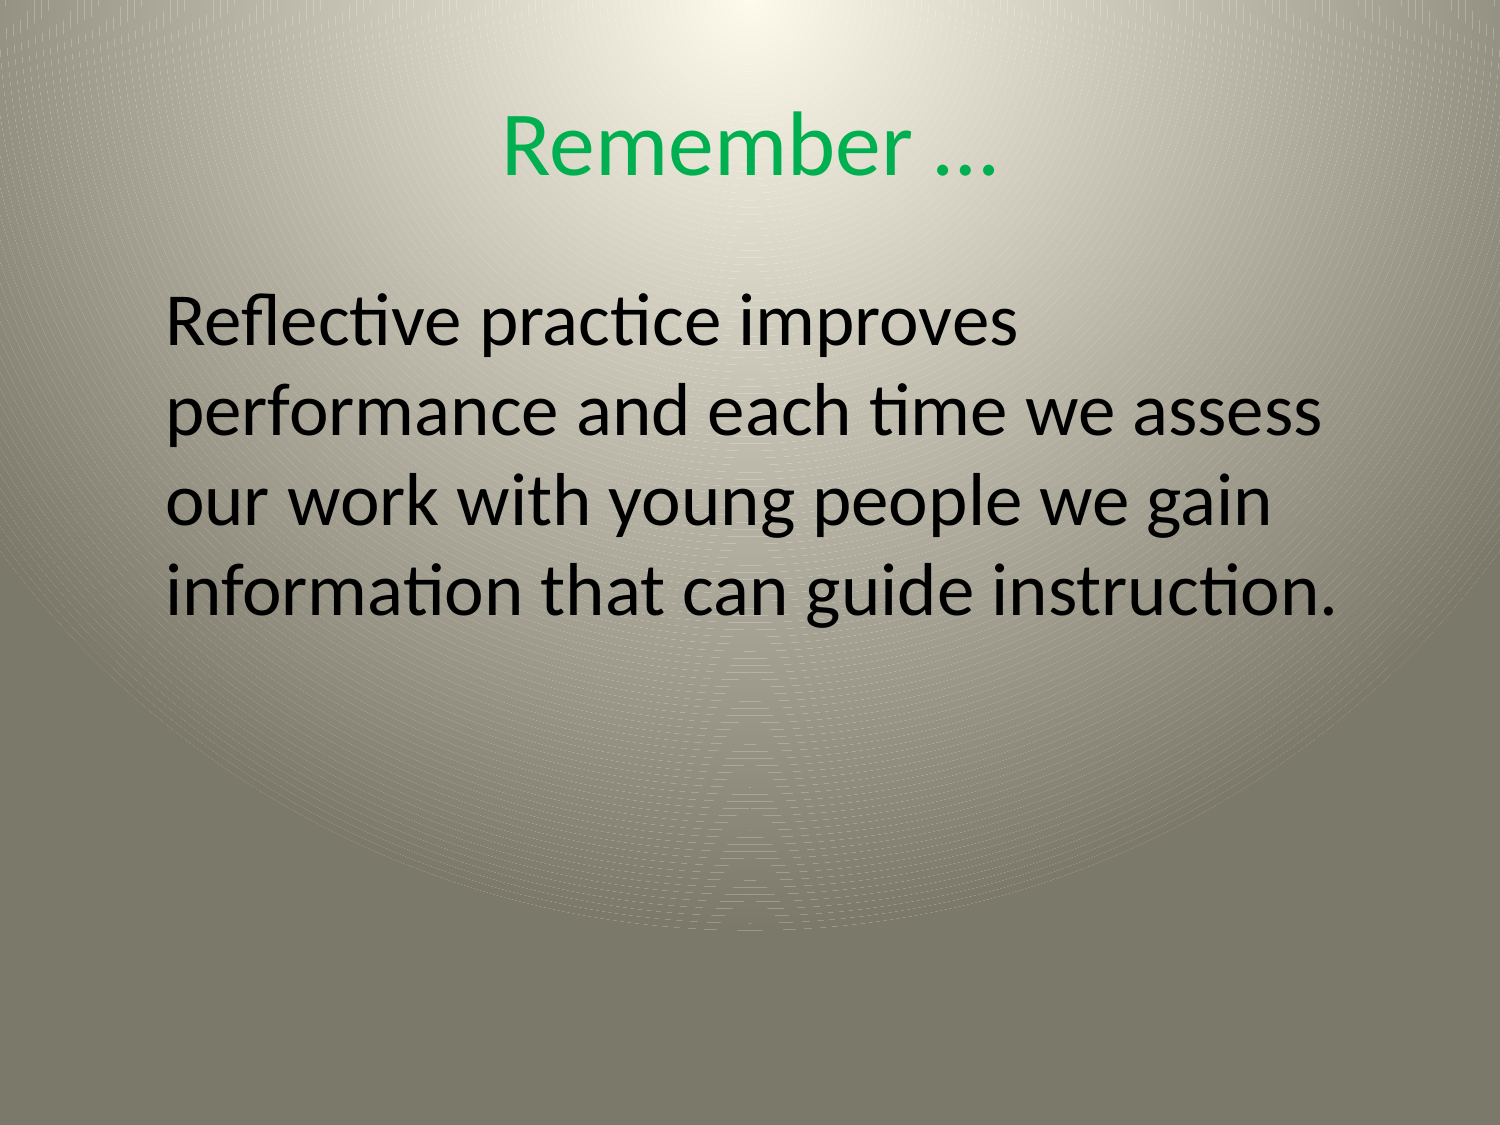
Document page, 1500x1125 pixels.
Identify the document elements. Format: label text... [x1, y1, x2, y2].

title Remember … [75, 45, 1425, 233]
list Reflective practice improves performance and each time we assess our work with young people we gain information that can guide instruction. [150, 262, 1375, 1050]
